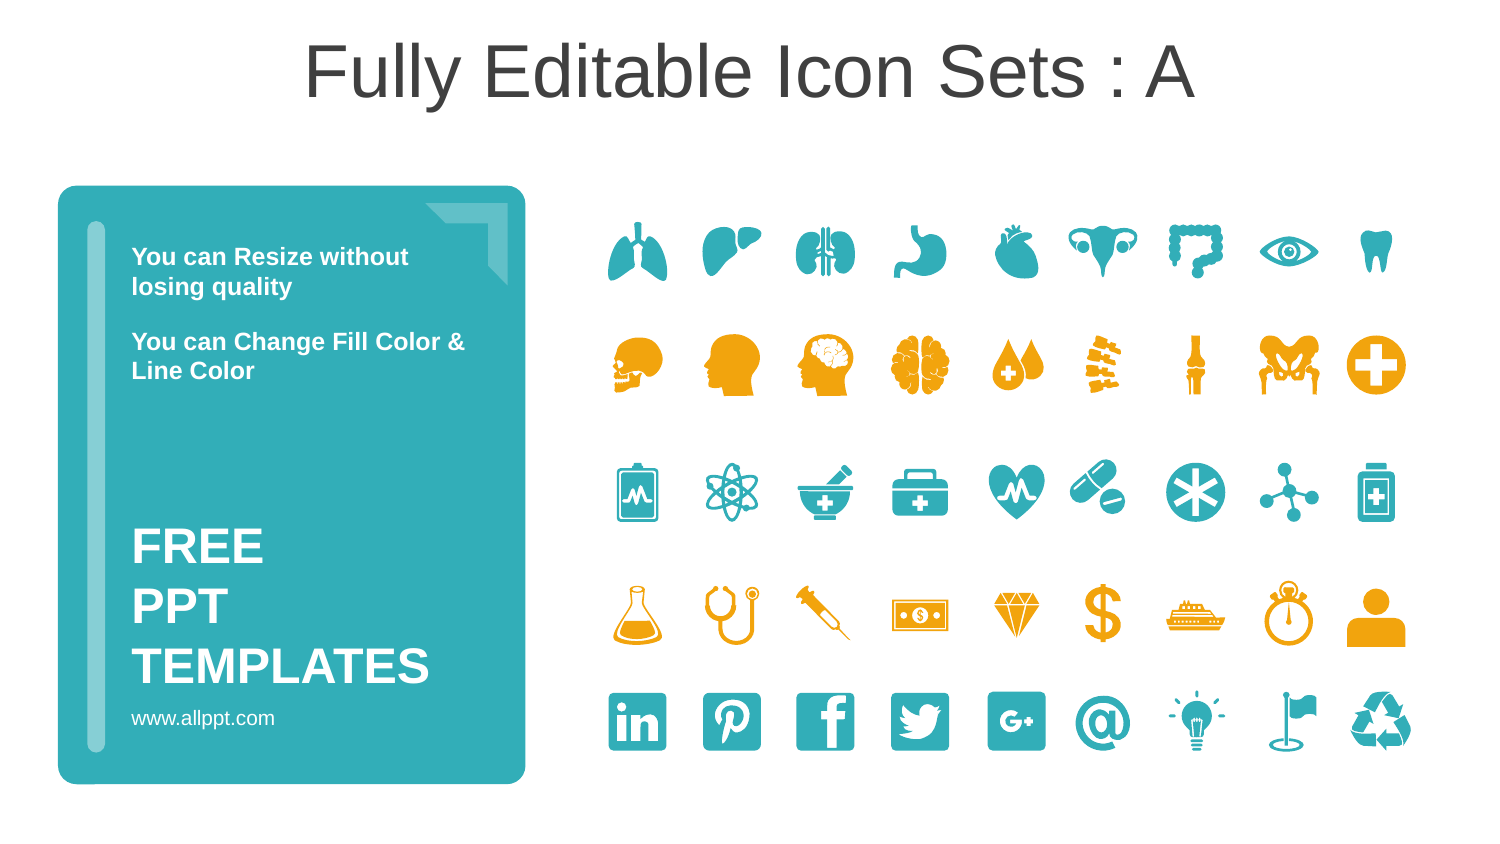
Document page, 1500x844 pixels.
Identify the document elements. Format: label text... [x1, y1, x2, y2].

text_box [1215, 712, 1228, 720]
text_box [795, 462, 856, 522]
text_box FREE PPT TEMPLATES [116, 505, 483, 701]
text_box [890, 466, 950, 518]
text_box [611, 583, 665, 647]
text_box [703, 460, 761, 524]
text_box [1166, 222, 1226, 281]
text_box [1166, 688, 1221, 753]
text_box [1355, 460, 1397, 524]
text_box [890, 597, 951, 633]
text_box [1164, 460, 1228, 524]
text_box [1067, 457, 1128, 517]
text_box www.allppt.com [116, 701, 483, 737]
text_box [1257, 460, 1321, 524]
text_box [1257, 234, 1321, 269]
text_box [1345, 586, 1408, 650]
text_box [1066, 223, 1140, 280]
text_box [889, 690, 952, 753]
text_box [891, 223, 949, 280]
text_box [1344, 333, 1408, 397]
text_box [700, 224, 764, 279]
text_box [1164, 598, 1228, 633]
text_box [985, 689, 1048, 753]
list Fully Editable Icon Sets : A [0, 20, 1500, 115]
text_box [700, 690, 764, 753]
text_box [1262, 578, 1316, 648]
text_box [1256, 333, 1322, 397]
text_box [606, 690, 669, 753]
text_box [1348, 689, 1413, 753]
text_box [986, 462, 1047, 522]
text_box [794, 583, 853, 643]
text_box [1083, 582, 1123, 645]
text_box [614, 460, 661, 524]
text_box [993, 222, 1041, 281]
text_box You can Change Fill Color & Line Color [116, 317, 483, 393]
text_box [1073, 693, 1133, 753]
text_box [703, 333, 761, 397]
text_box [794, 690, 857, 753]
text_box [793, 224, 857, 279]
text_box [1084, 335, 1122, 395]
text_box [1184, 333, 1208, 397]
text_box [702, 583, 762, 648]
text_box [1358, 228, 1395, 275]
text_box [992, 590, 1042, 640]
text_box [1266, 689, 1319, 754]
text_box [610, 335, 665, 395]
text_box [990, 336, 1046, 393]
text_box [795, 332, 856, 399]
text_box [606, 219, 670, 283]
text_box [888, 333, 952, 397]
text_box You can Resize without losing quality [116, 233, 483, 309]
